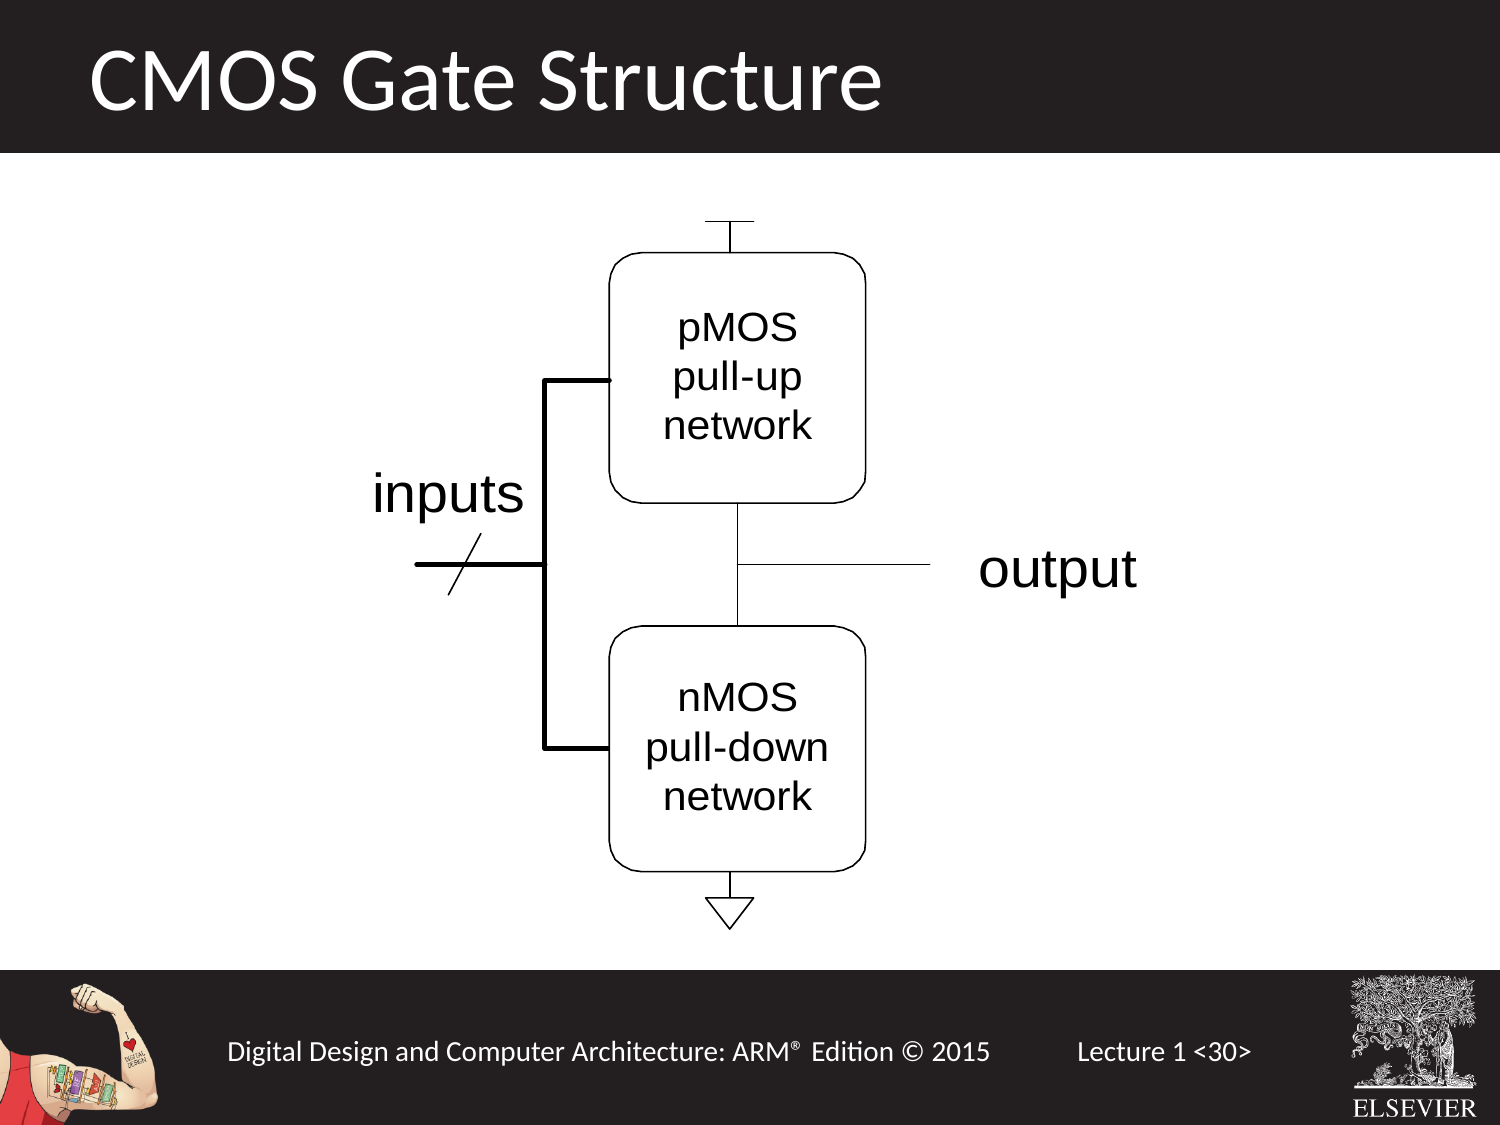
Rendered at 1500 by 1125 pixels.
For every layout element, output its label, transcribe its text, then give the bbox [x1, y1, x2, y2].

picture [0, 979, 163, 1125]
text_box [87, 174, 1413, 1025]
picture [1350, 974, 1477, 1117]
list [312, 212, 1196, 937]
text_box CMOS Gate Structure [75, 11, 1375, 136]
